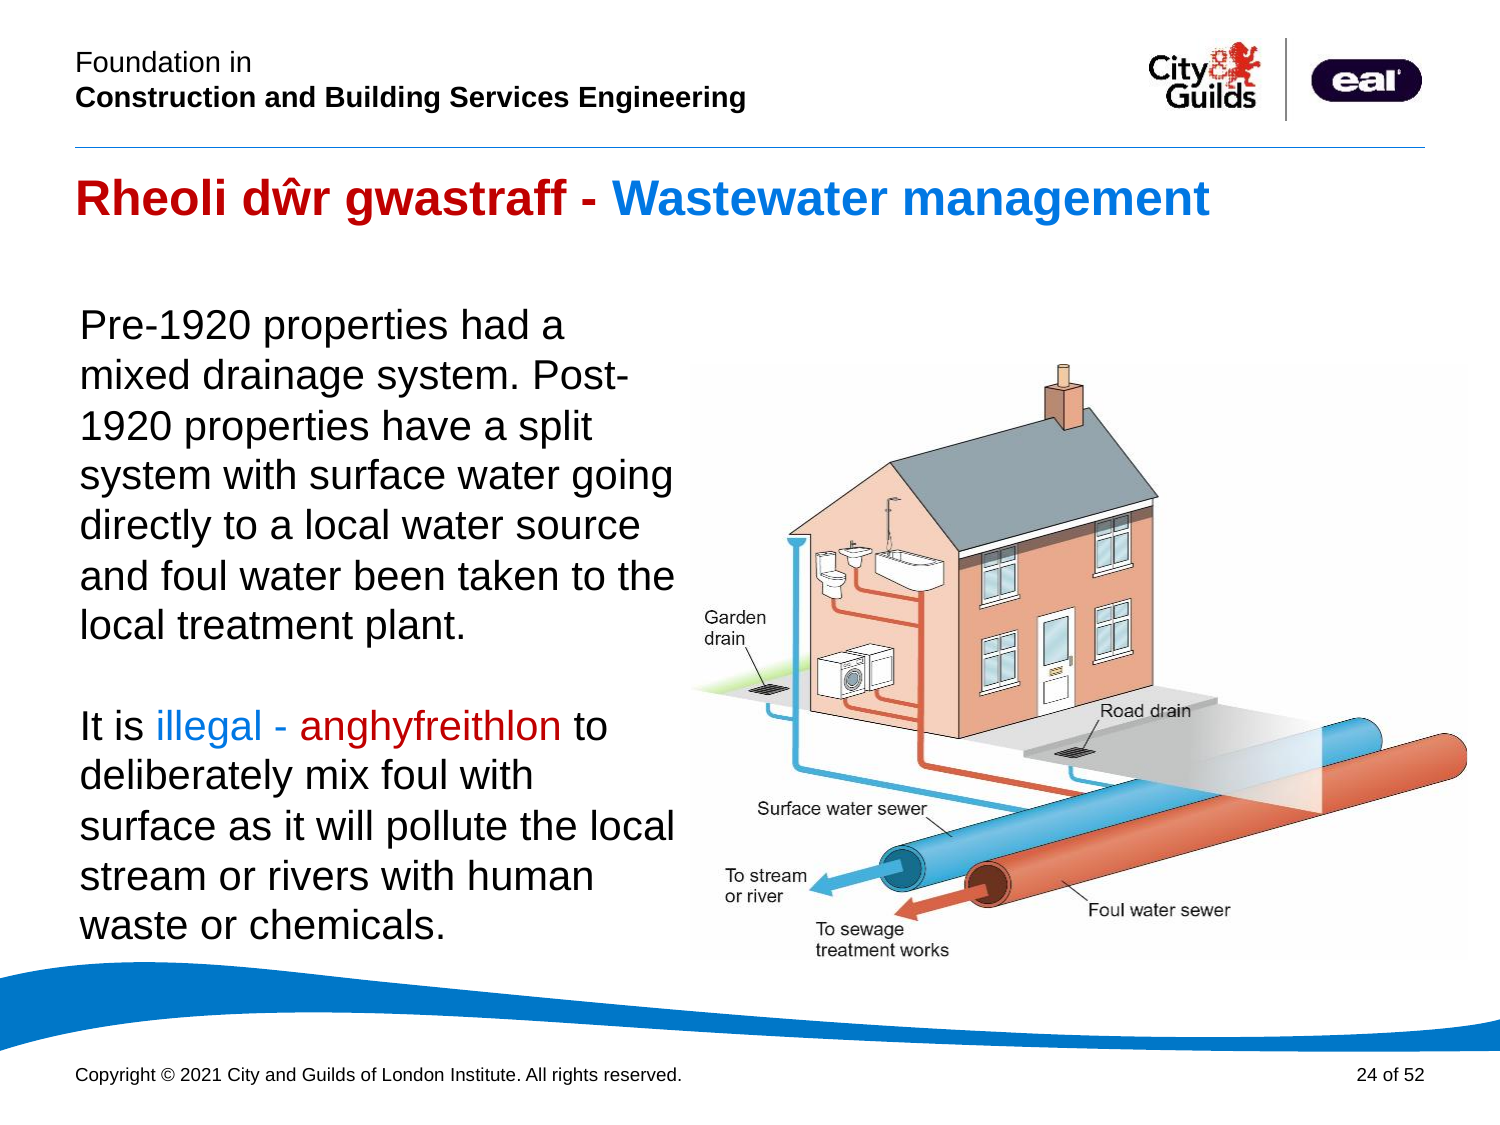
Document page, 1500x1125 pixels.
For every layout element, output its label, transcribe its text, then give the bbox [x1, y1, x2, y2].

title Rheoli dŵr gwastraff - Wastewater management [74, 165, 1426, 229]
picture [690, 364, 1468, 960]
picture [1149, 38, 1422, 121]
text_box Pre-1920 properties had a mixed drainage system. Post-1920 properties have a split system with surface water going directly to a local water source and foul water been taken to the local treatment plant. It is illegal - anghyfreithlon to deliberately mix foul with surface as it will pollute the local stream or rivers with human waste or chemicals. [64, 290, 691, 956]
